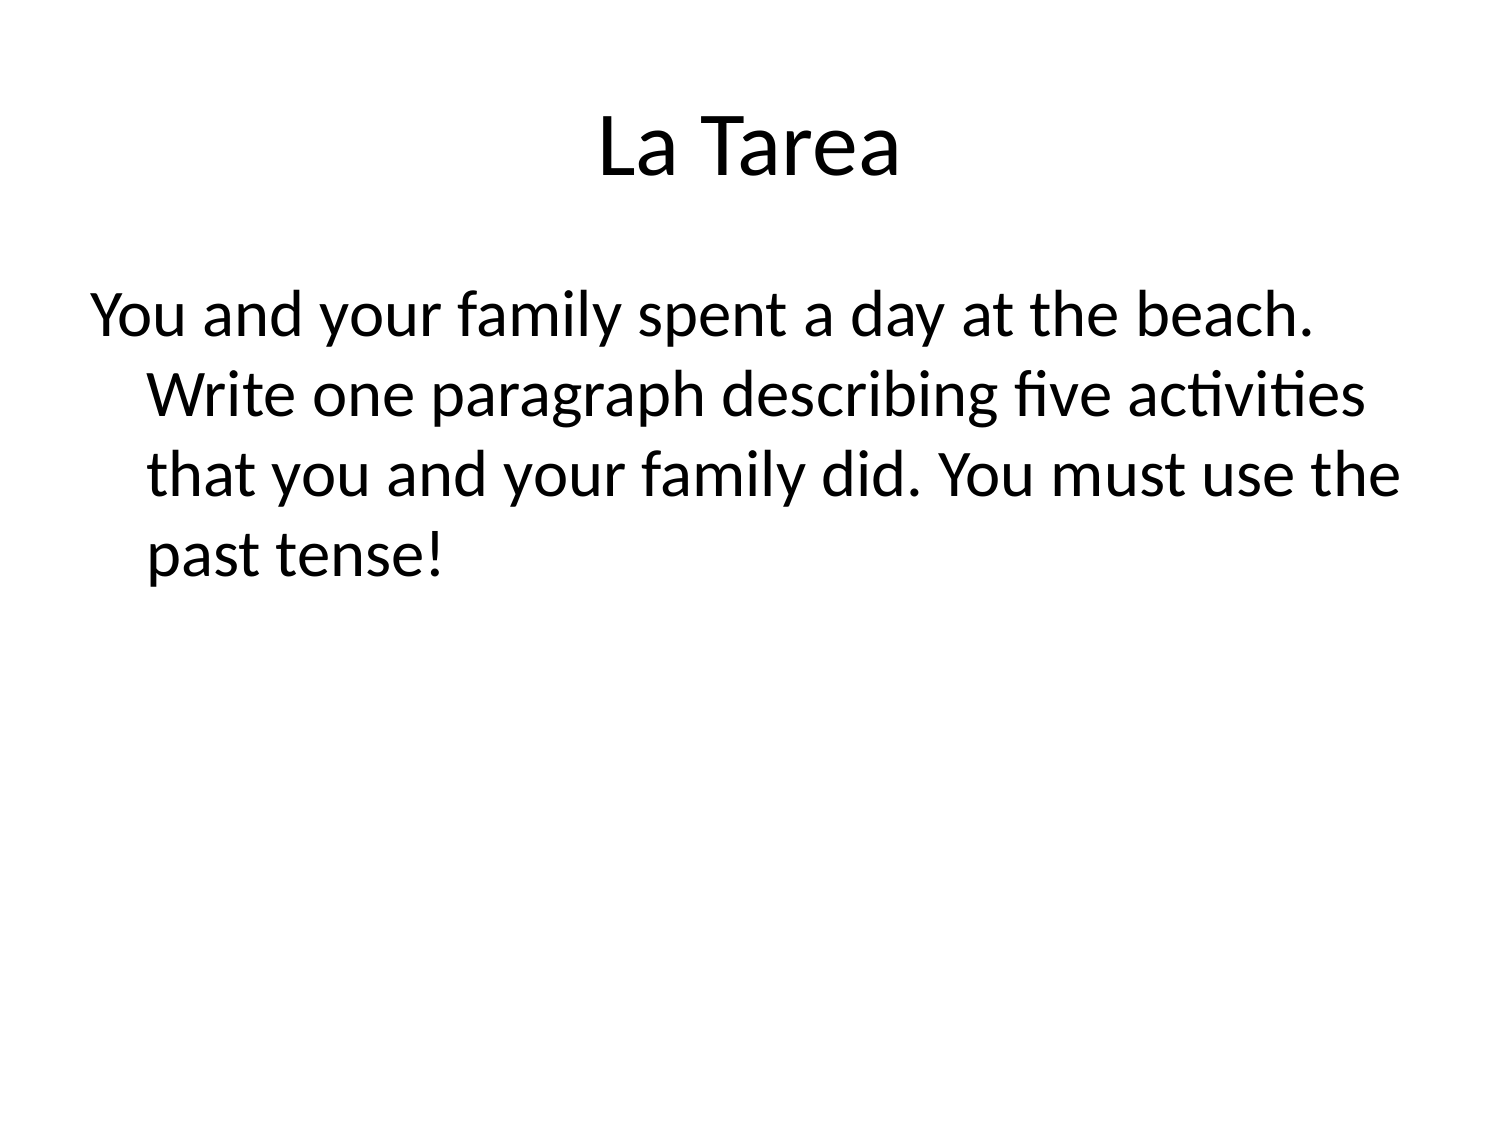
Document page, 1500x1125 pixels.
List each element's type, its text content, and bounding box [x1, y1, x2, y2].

title La Tarea [75, 45, 1425, 233]
list You and your family spent a day at the beach. Write one paragraph describing five activities that you and your family did. You must use the past tense! [75, 262, 1425, 1005]
